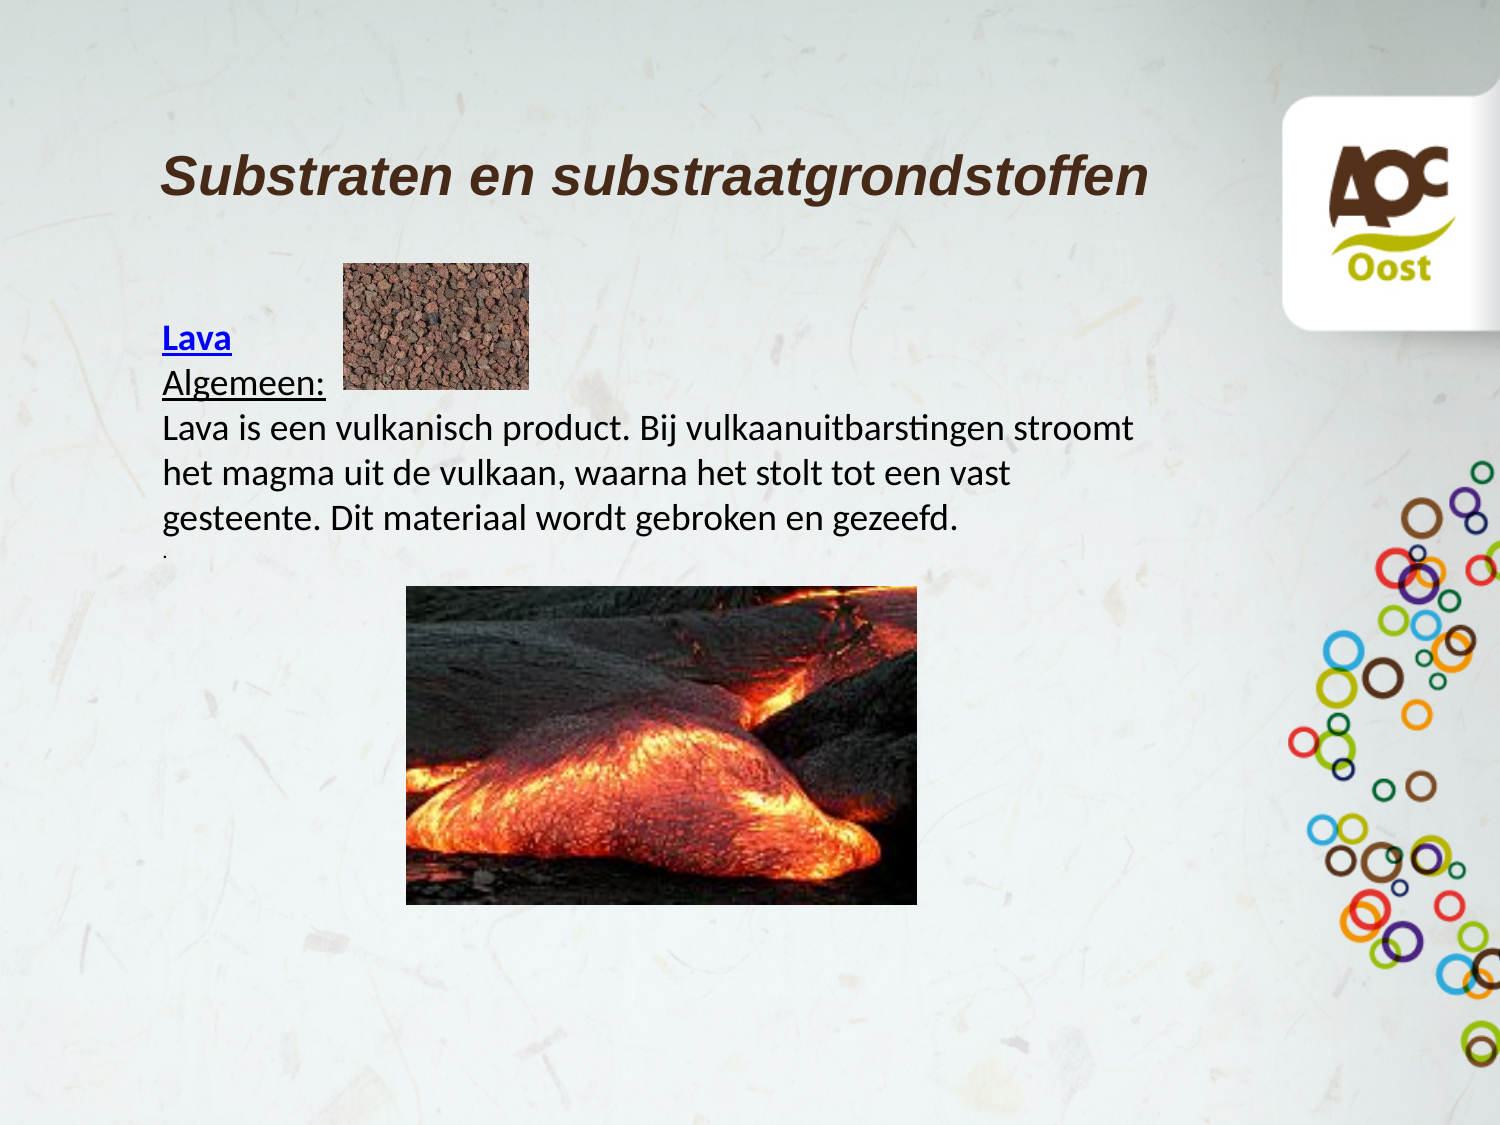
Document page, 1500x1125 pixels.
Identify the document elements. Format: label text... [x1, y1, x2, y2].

title Substraten en substraatgrondstoffen [112, 101, 1199, 244]
text_box Lava Algemeen: Lava is een vulkanisch product. Bij vulkaanuitbarstingen stroomt het magma uit de vulkaan, waarna het stolt tot een vast gesteente. Dit materiaal wordt gebroken en gezeefd. . [147, 305, 1176, 616]
subtitle [147, 255, 1235, 882]
picture [0, 0, 1500, 1125]
